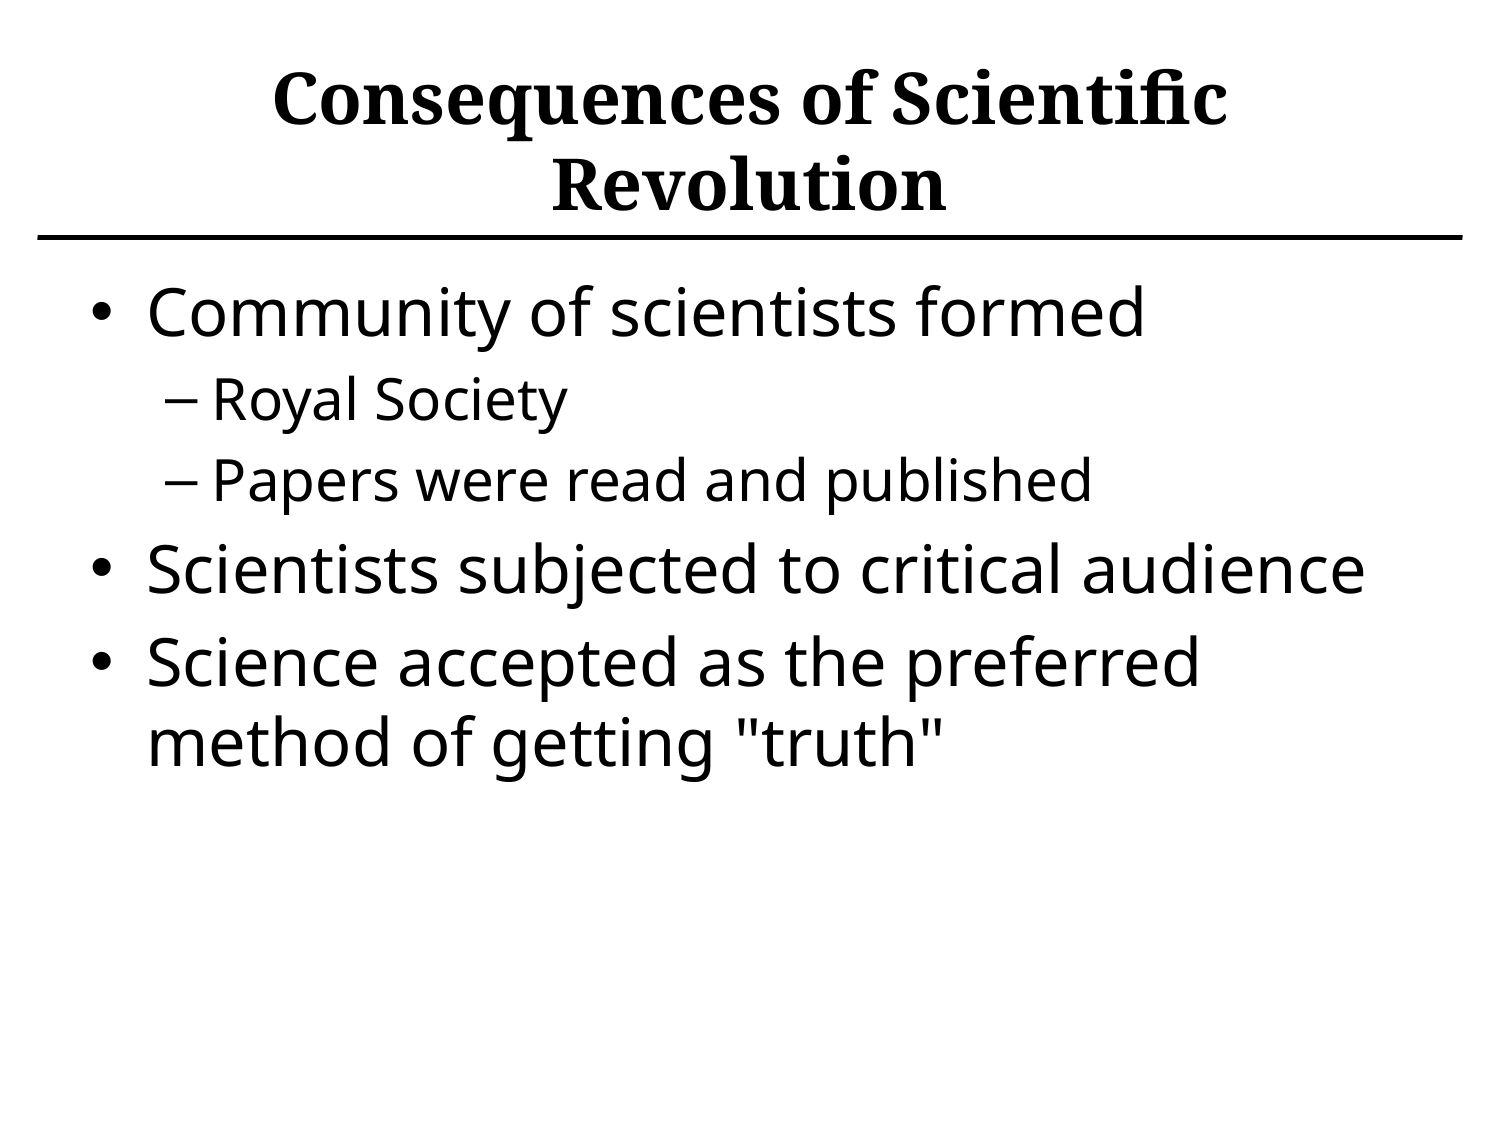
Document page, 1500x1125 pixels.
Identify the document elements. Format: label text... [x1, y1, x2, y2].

list Community of scientists formed Royal Society Papers were read and published Scientists subjected to critical audience Science accepted as the preferred method of getting "truth" [75, 262, 1425, 1005]
title Consequences of Scientific Revolution [75, 45, 1425, 233]
